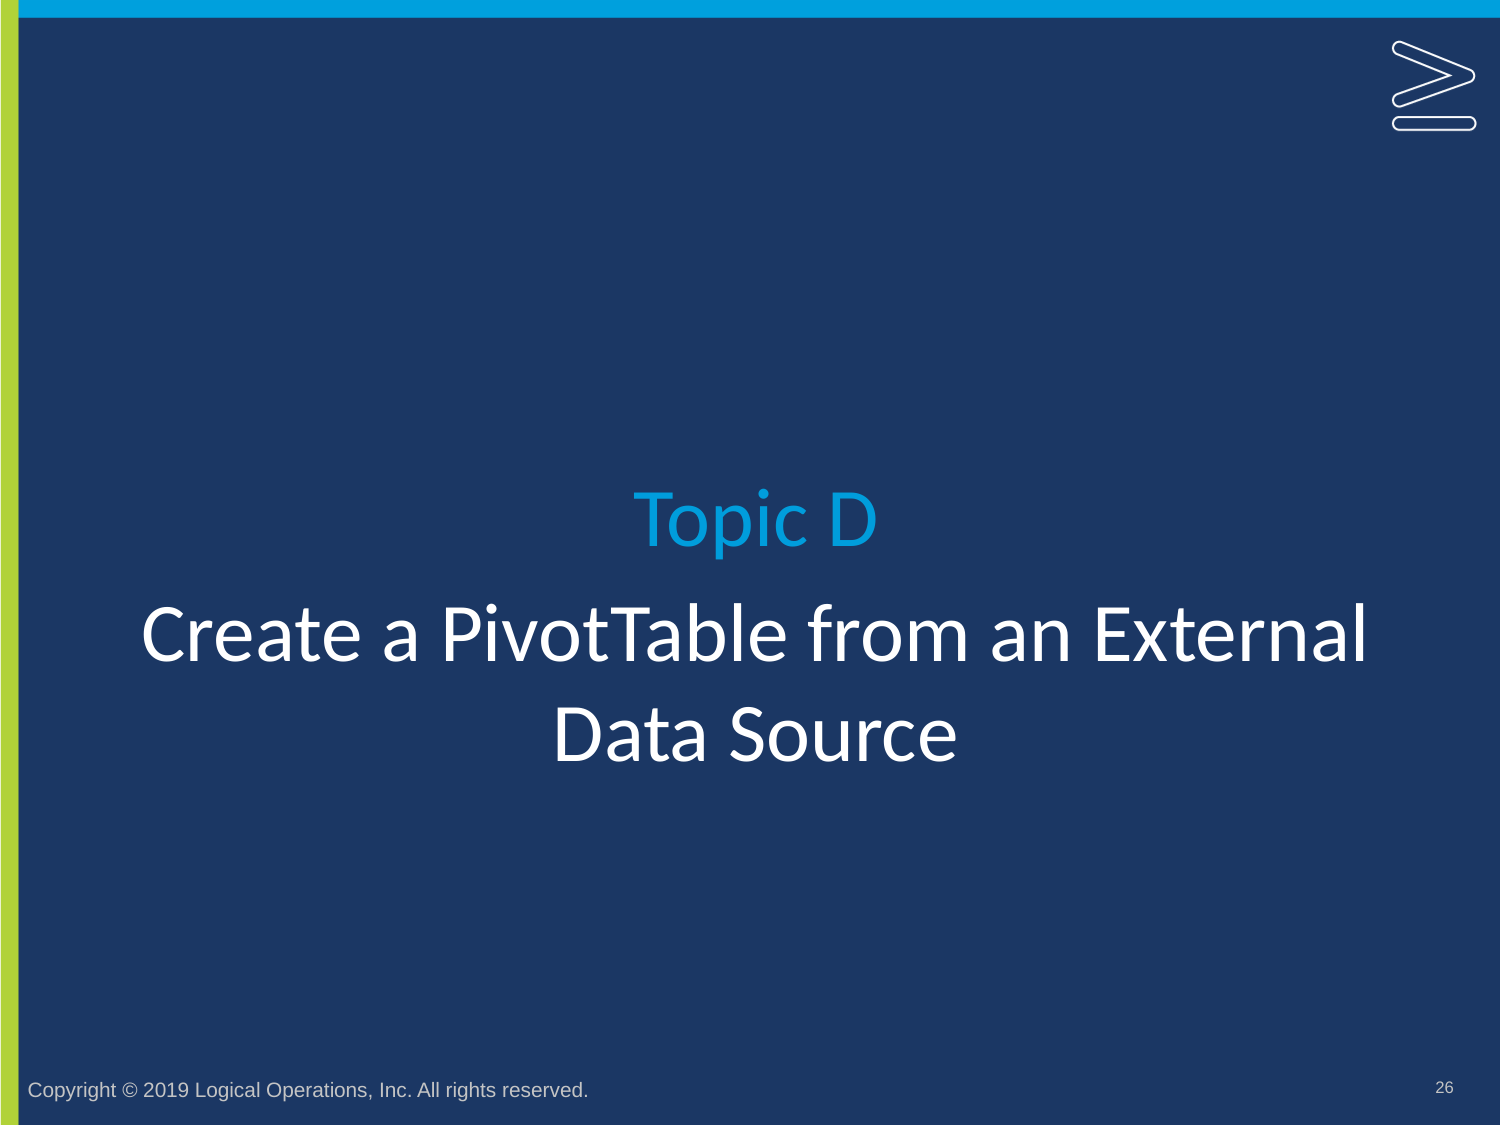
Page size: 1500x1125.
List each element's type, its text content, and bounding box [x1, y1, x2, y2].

list Topic D [118, 324, 1394, 571]
title Create a PivotTable from an External Data Source [118, 571, 1394, 795]
picture [0, 0, 1500, 1125]
slide_number 26 [1118, 1057, 1469, 1118]
